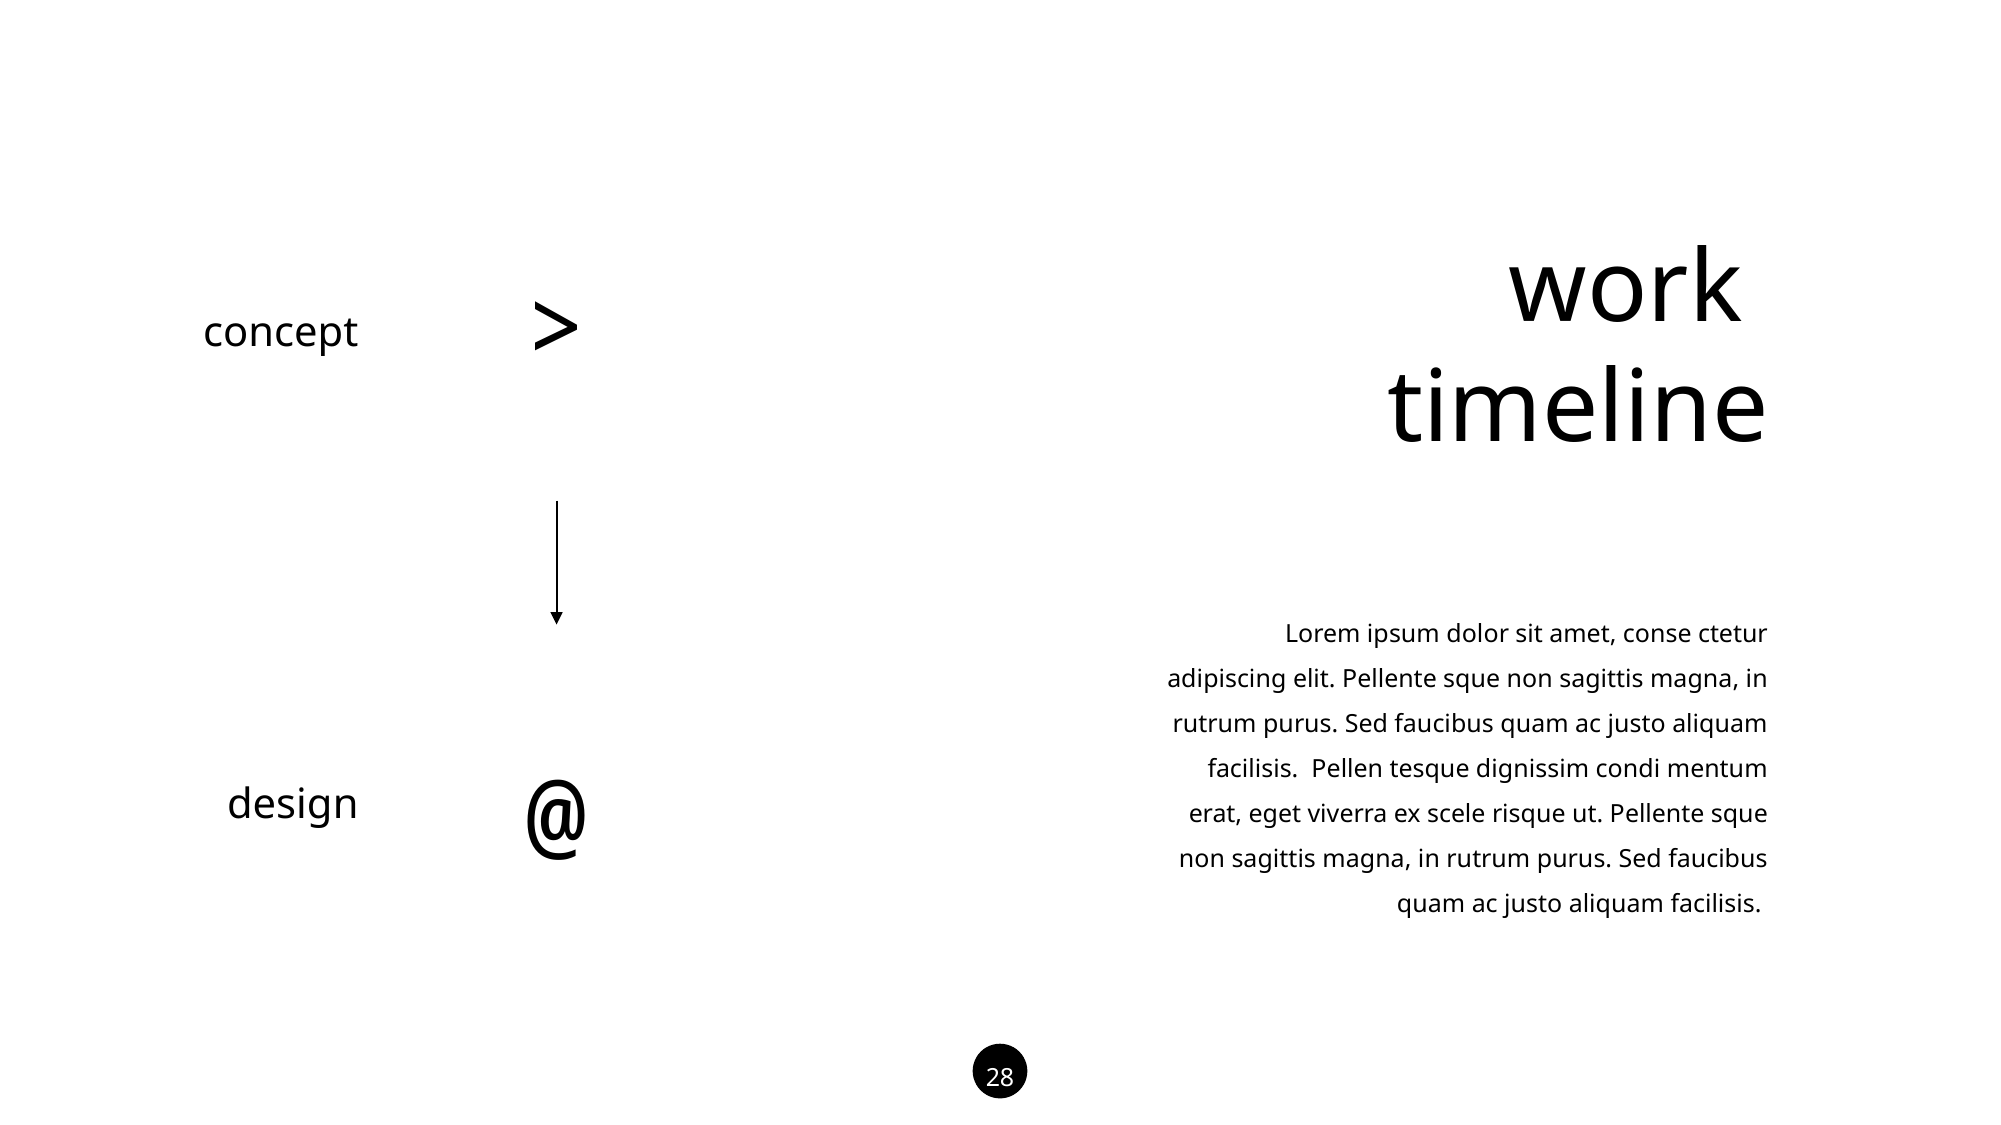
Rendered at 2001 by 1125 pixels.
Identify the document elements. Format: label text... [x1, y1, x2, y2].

text_box 28 [962, 1039, 1038, 1099]
text_box concept [170, 297, 374, 363]
picture [378, 145, 735, 501]
text_box design [194, 769, 374, 835]
text_box Lorem ipsum dolor sit amet, conse ctetur adipiscing elit. Pellente sque non sagittis magna, in rutrum purus. Sed faucibus quam ac justo aliquam facilisis. Pellen tesque dignissim condi mentum erat, eget viverra ex scele risque ut. Pellente sque non sagittis magna, in rutrum purus. Sed faucibus quam ac justo aliquam facilisis. [1149, 595, 1784, 925]
text_box work timeline [1290, 214, 1784, 469]
picture [378, 624, 735, 980]
